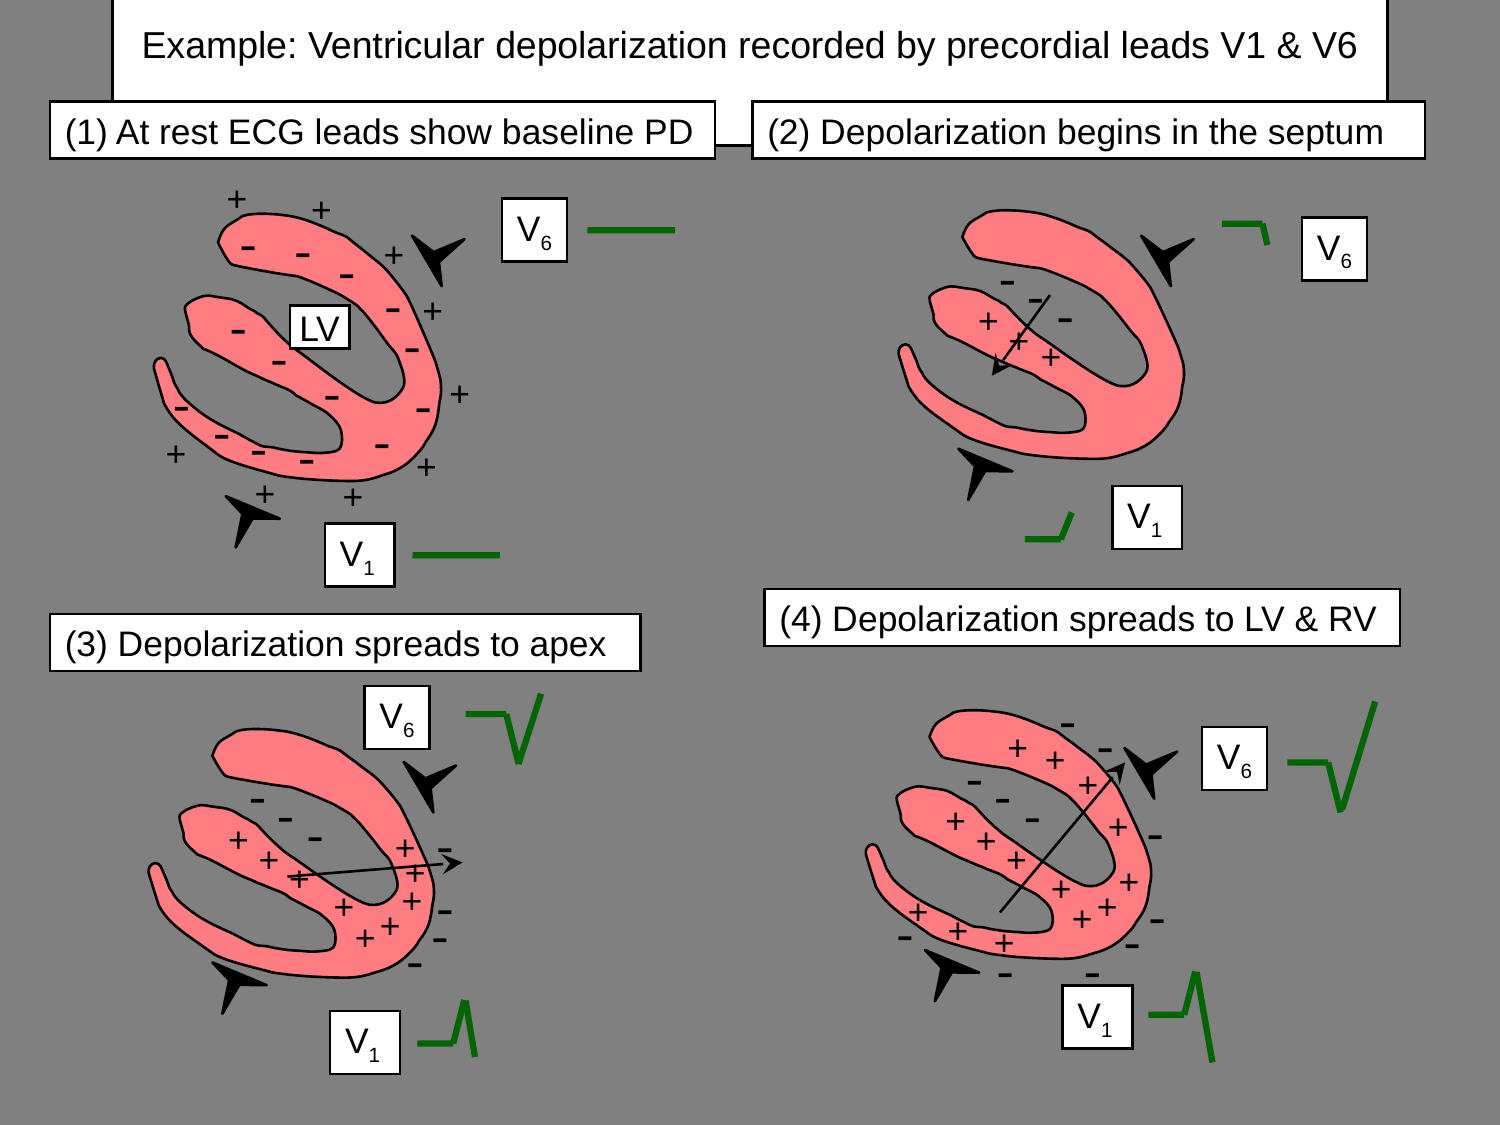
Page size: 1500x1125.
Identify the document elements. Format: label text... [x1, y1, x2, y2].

text_box (1) At rest ECG leads show baseline PD [49, 101, 715, 159]
text_box (2) Depolarization begins in the septum [752, 101, 1425, 159]
title Example: Ventricular depolarization recorded by precordial leads V1 & V6 [111, 0, 1389, 147]
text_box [897, 208, 1370, 548]
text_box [152, 175, 676, 586]
text_box (3) Depolarization spreads to apex [50, 613, 641, 672]
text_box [147, 687, 542, 1073]
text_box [864, 687, 1376, 1063]
text_box (4) Depolarization spreads to LV & RV [764, 588, 1400, 647]
